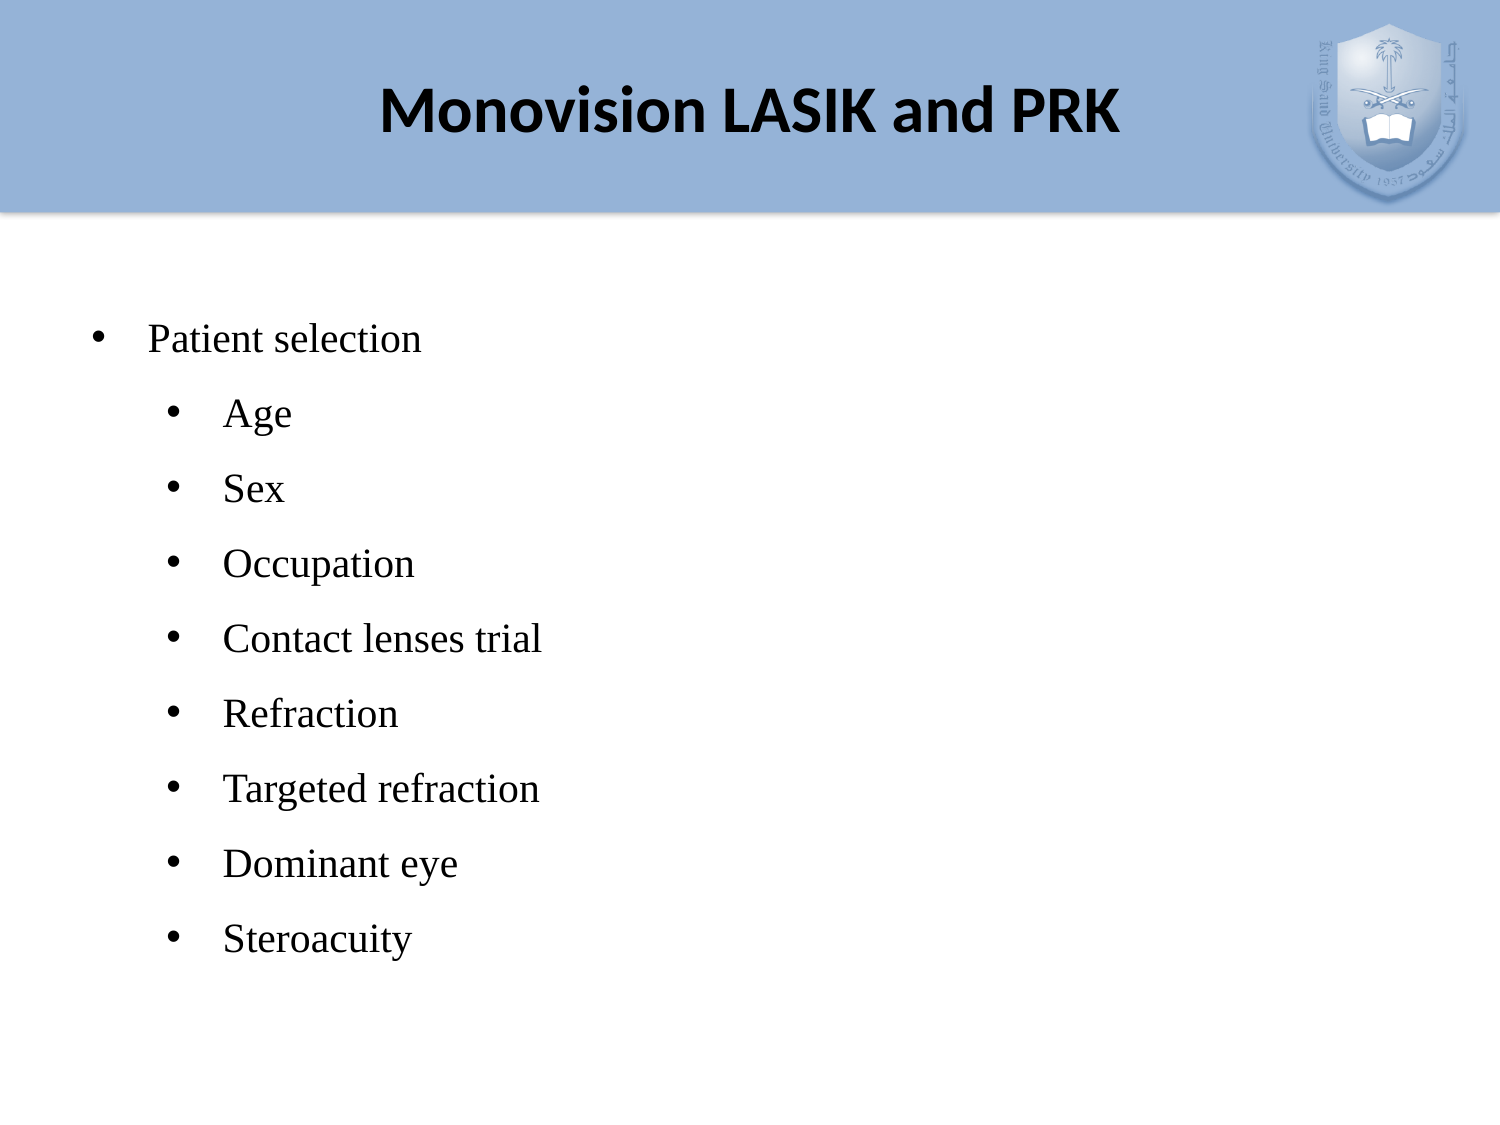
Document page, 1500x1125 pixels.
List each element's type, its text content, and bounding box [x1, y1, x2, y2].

text_box Patient selection Age Sex Occupation Contact lenses trial Refraction Targeted refraction Dominant eye Steroacuity [76, 278, 1424, 1059]
picture [1287, 12, 1488, 213]
text_box Monovision LASIK and PRK [0, 0, 1500, 213]
